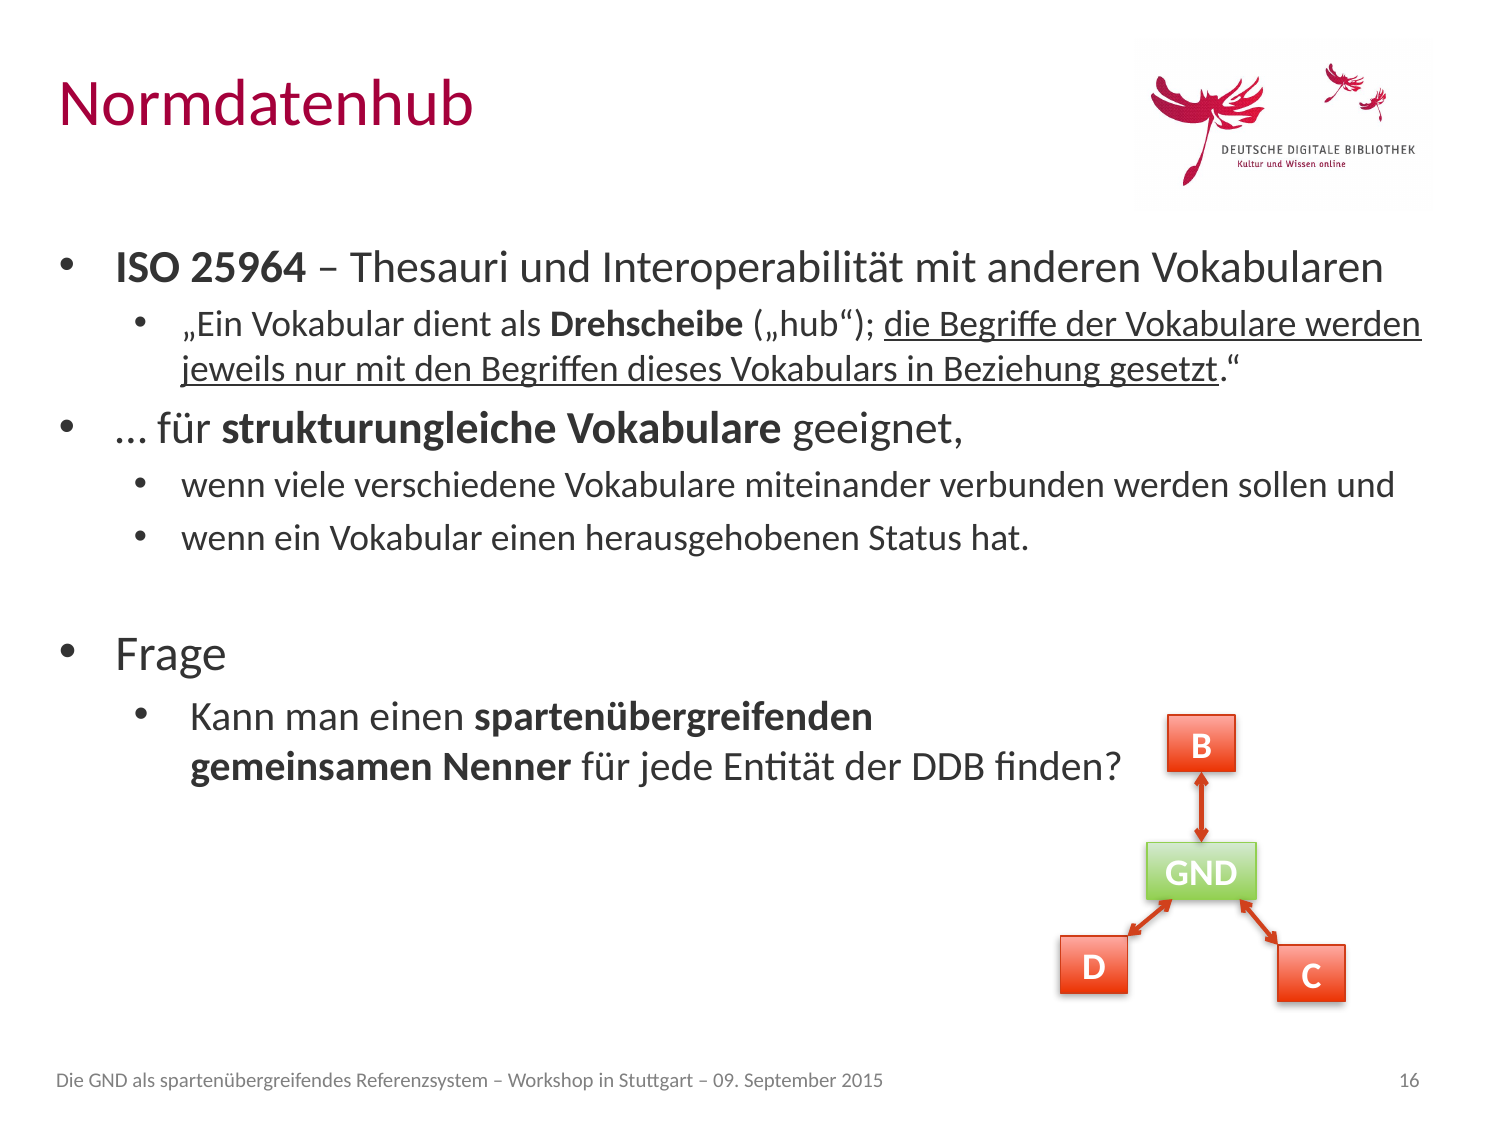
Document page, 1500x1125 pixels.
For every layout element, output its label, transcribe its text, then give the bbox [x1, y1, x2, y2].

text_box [1059, 714, 1346, 1002]
list Normdatenhub [59, 59, 1090, 125]
picture [1134, 38, 1433, 211]
list ISO 25964 – Thesauri und Interoperabilität mit anderen Vokabularen „Ein Vokabular dient als Drehscheibe („hub“); die Begriffe der Vokabulare werden jeweils nur mit den Begriffen dieses Vokabulars in Beziehung gesetzt.“ … für strukturungleiche Vokabulare geeignet, wenn viele verschiedene Vokabulare miteinander verbunden werden sollen und wenn ein Vokabular einen herausgehobenen Status hat. Frage Kann man einen spartenübergreifenden gemeinsamen Nenner für jede Entität der DDB finden? [59, 236, 1433, 1004]
